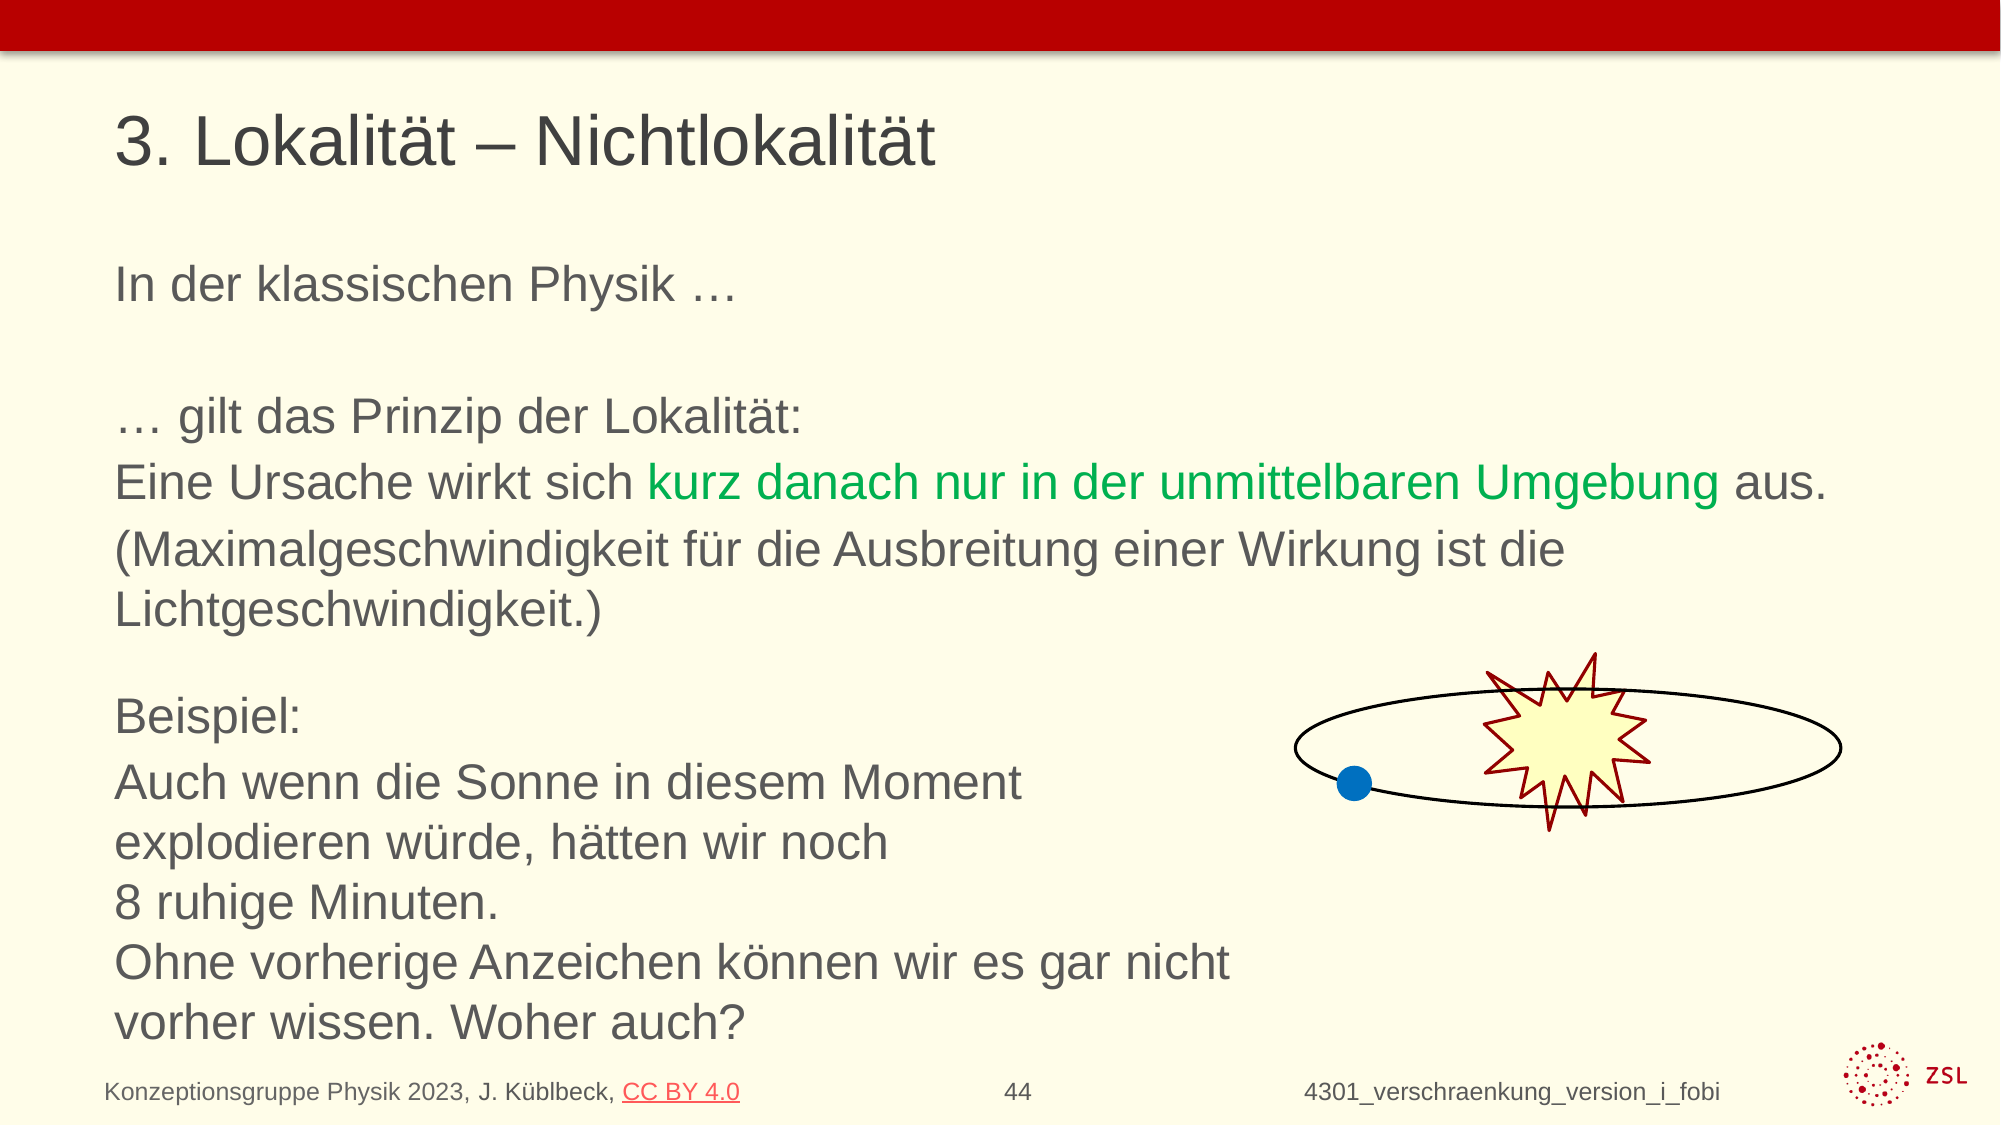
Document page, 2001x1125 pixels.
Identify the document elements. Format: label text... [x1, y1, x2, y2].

title 3. Lokalität – Nichtlokalität [99, 90, 1900, 185]
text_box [1295, 653, 1842, 831]
text_box Beispiel: Auch wenn die Sonne in diesem Moment explodieren würde, hätten wir noch 8 ruhige Minuten. Ohne vorherige Anzeichen können wir es gar nicht vorher wissen. Woher auch? [99, 609, 1900, 1094]
picture [1842, 1041, 1968, 1107]
list In der klassischen Physik … … gilt das Prinzip der Lokalität: Eine Ursache wirkt sich kurz danach nur in der unmittelbaren Umgebung aus. (Maximalgeschwindigkeit für die Ausbreitung einer Wirkung ist die Lichtgeschwindigkeit.) [99, 243, 1900, 609]
